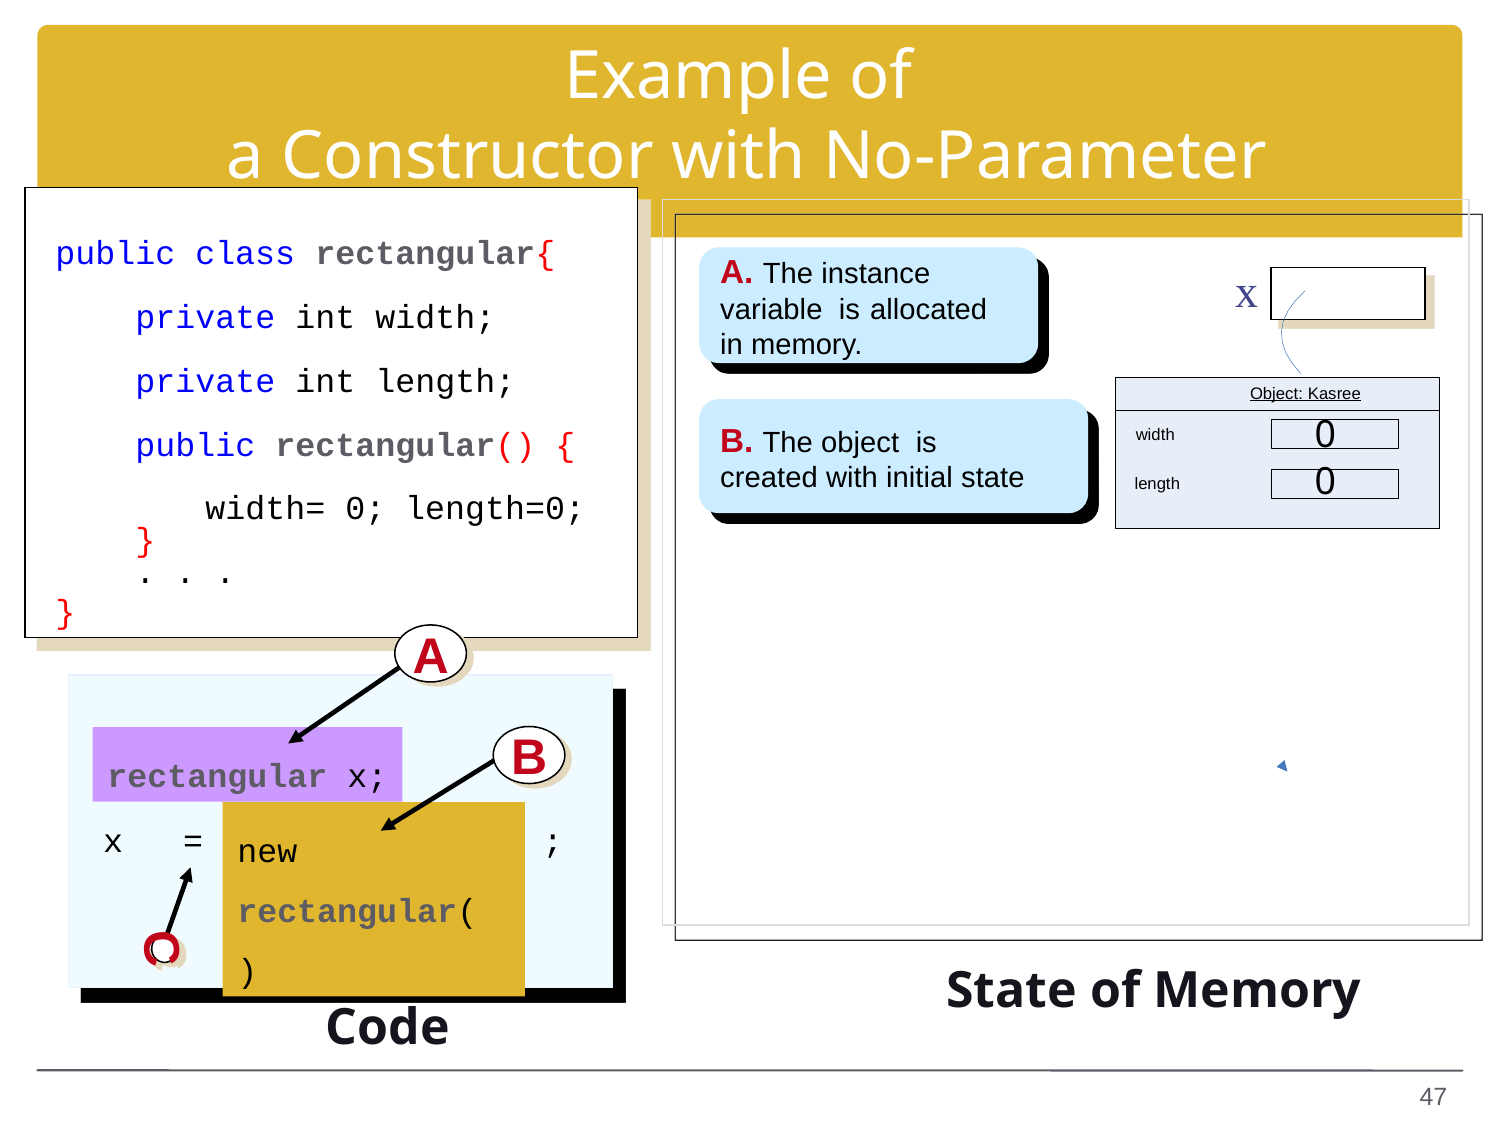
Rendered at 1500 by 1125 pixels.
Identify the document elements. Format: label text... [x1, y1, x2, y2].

text_box A. The instance variable is allocated in memory. [699, 248, 1038, 363]
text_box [24, 187, 638, 638]
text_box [1112, 374, 1443, 531]
text_box [481, 674, 613, 988]
text_box State of Memory [931, 949, 1377, 1025]
text_box [68, 885, 222, 988]
text_box Code [310, 997, 465, 1063]
text_box new rectangular( ) [222, 885, 525, 997]
text_box [662, 199, 1470, 925]
text_box [1281, 290, 1306, 361]
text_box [0, 624, 467, 712]
text_box B. The object is created with initial state [699, 399, 1088, 513]
text_box x [1220, 253, 1273, 324]
text_box [1276, 760, 1288, 772]
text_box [0, 726, 566, 873]
text_box [1271, 267, 1425, 320]
slide_number 47 [1112, 1069, 1463, 1123]
title Example of a Constructor with No-Parameter [40, 42, 1454, 181]
